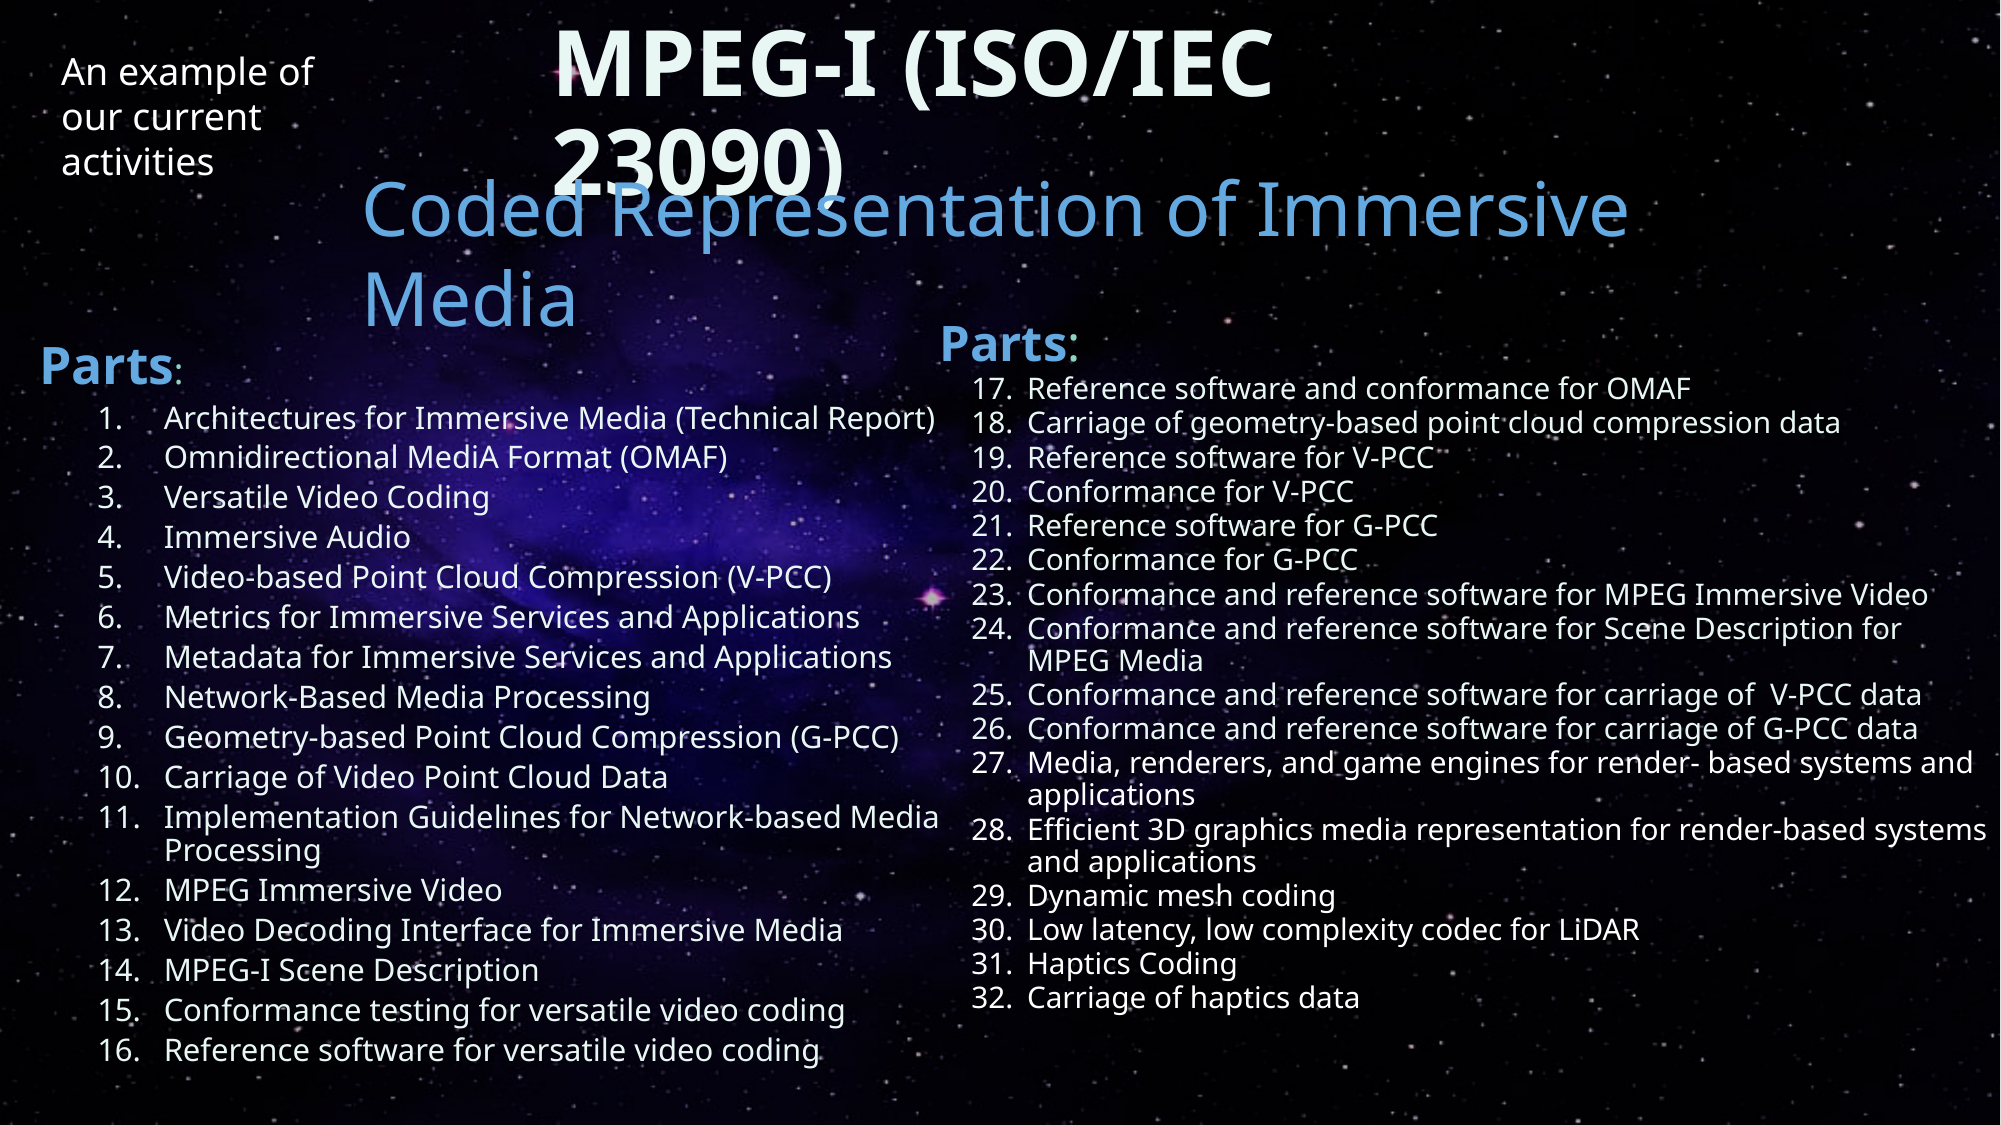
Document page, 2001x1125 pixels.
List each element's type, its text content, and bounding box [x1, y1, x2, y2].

text_box Coded Representation of Immersive Media [346, 154, 1699, 349]
text_box Parts: Reference software and conformance for OMAF Carriage of geometry-based point cloud compression data Reference software for V-PCC Conformance for V-PCC Reference software for G-PCC Conformance for G-PCC Conformance and reference software for MPEG Immersive Video Conformance and reference software for Scene Description for MPEG Media Conformance and reference software for carriage of V-PCC data Conformance and reference software for carriage of G-PCC data Media, renderers, and game engines for render- based systems and applications Efficient 3D graphics media representation for render-based systems and applications Dynamic mesh coding Low latency, low complexity codec for LiDAR Haptics Coding Carriage of haptics data [924, 300, 2000, 1087]
list Parts: Architectures for Immersive Media (Technical Report) Omnidirectional MediA Format (OMAF) Versatile Video Coding Immersive Audio Video-based Point Cloud Compression (V-PCC) Metrics for Immersive Services and Applications Metadata for Immersive Services and Applications Network-Based Media Processing Geometry-based Point Cloud Compression (G-PCC) Carriage of Video Point Cloud Data Implementation Guidelines for Network-based Media Processing MPEG Immersive Video Video Decoding Interface for Immersive Media MPEG-I Scene Description Conformance testing for versatile video coding Reference software for versatile video coding [24, 299, 924, 1085]
title MPEG-I (ISO/IEC 23090) [536, 7, 1516, 154]
picture [0, 0, 2001, 1125]
text_box An example of our current activities [46, 40, 347, 191]
